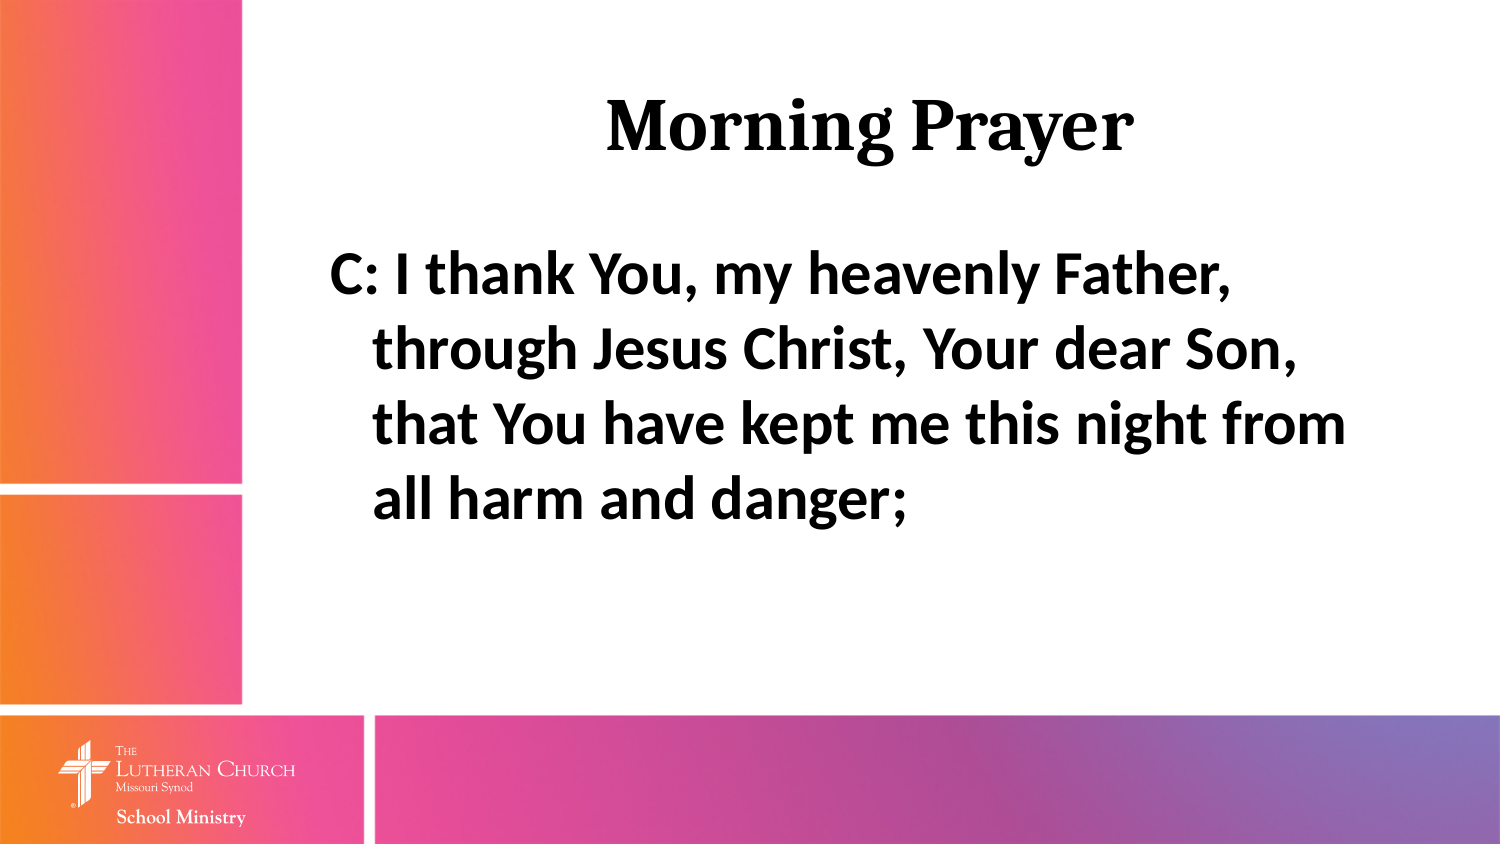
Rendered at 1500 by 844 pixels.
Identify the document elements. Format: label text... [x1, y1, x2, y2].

title Morning Prayer [318, 45, 1422, 208]
picture [0, 0, 1500, 844]
list C: I thank You, my heavenly Father, through Jesus Christ, Your dear Son, that You have kept me this night from all harm and danger; [315, 224, 1422, 688]
